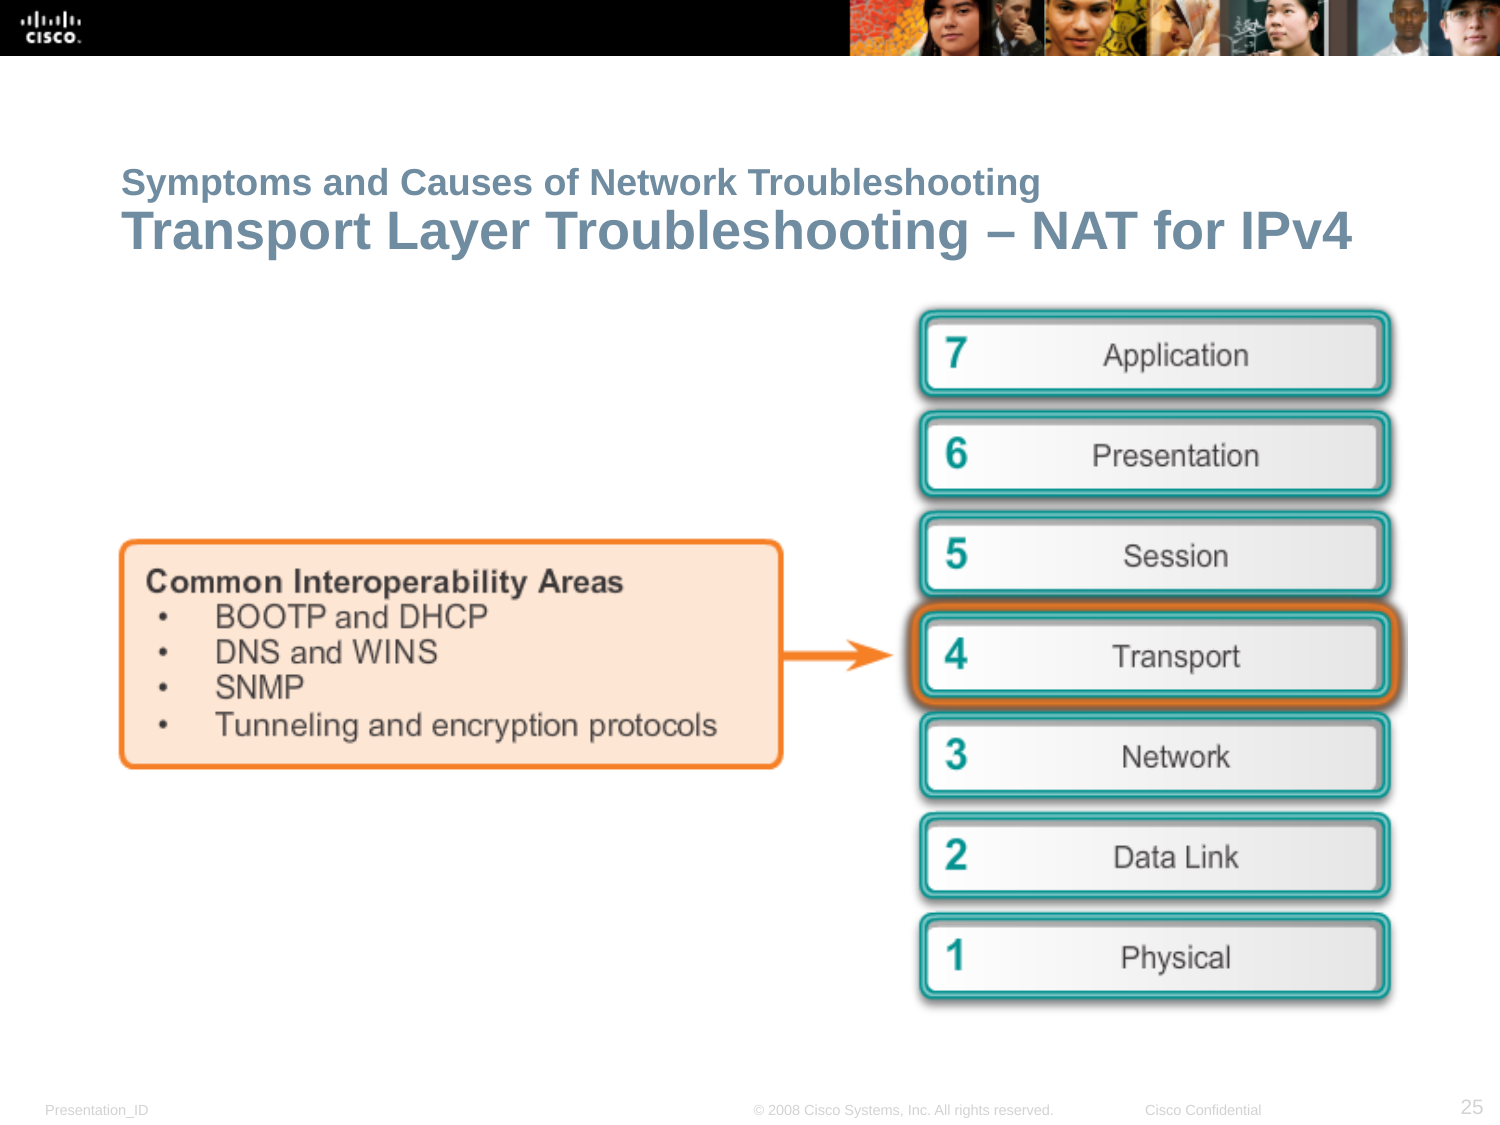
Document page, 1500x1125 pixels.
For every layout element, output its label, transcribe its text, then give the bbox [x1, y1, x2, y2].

picture [0, 0, 1500, 56]
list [107, 292, 1411, 1019]
title Symptoms and Causes of Network Troubleshooting Transport Layer Troubleshooting – NAT for IPv4 [107, 130, 1444, 269]
